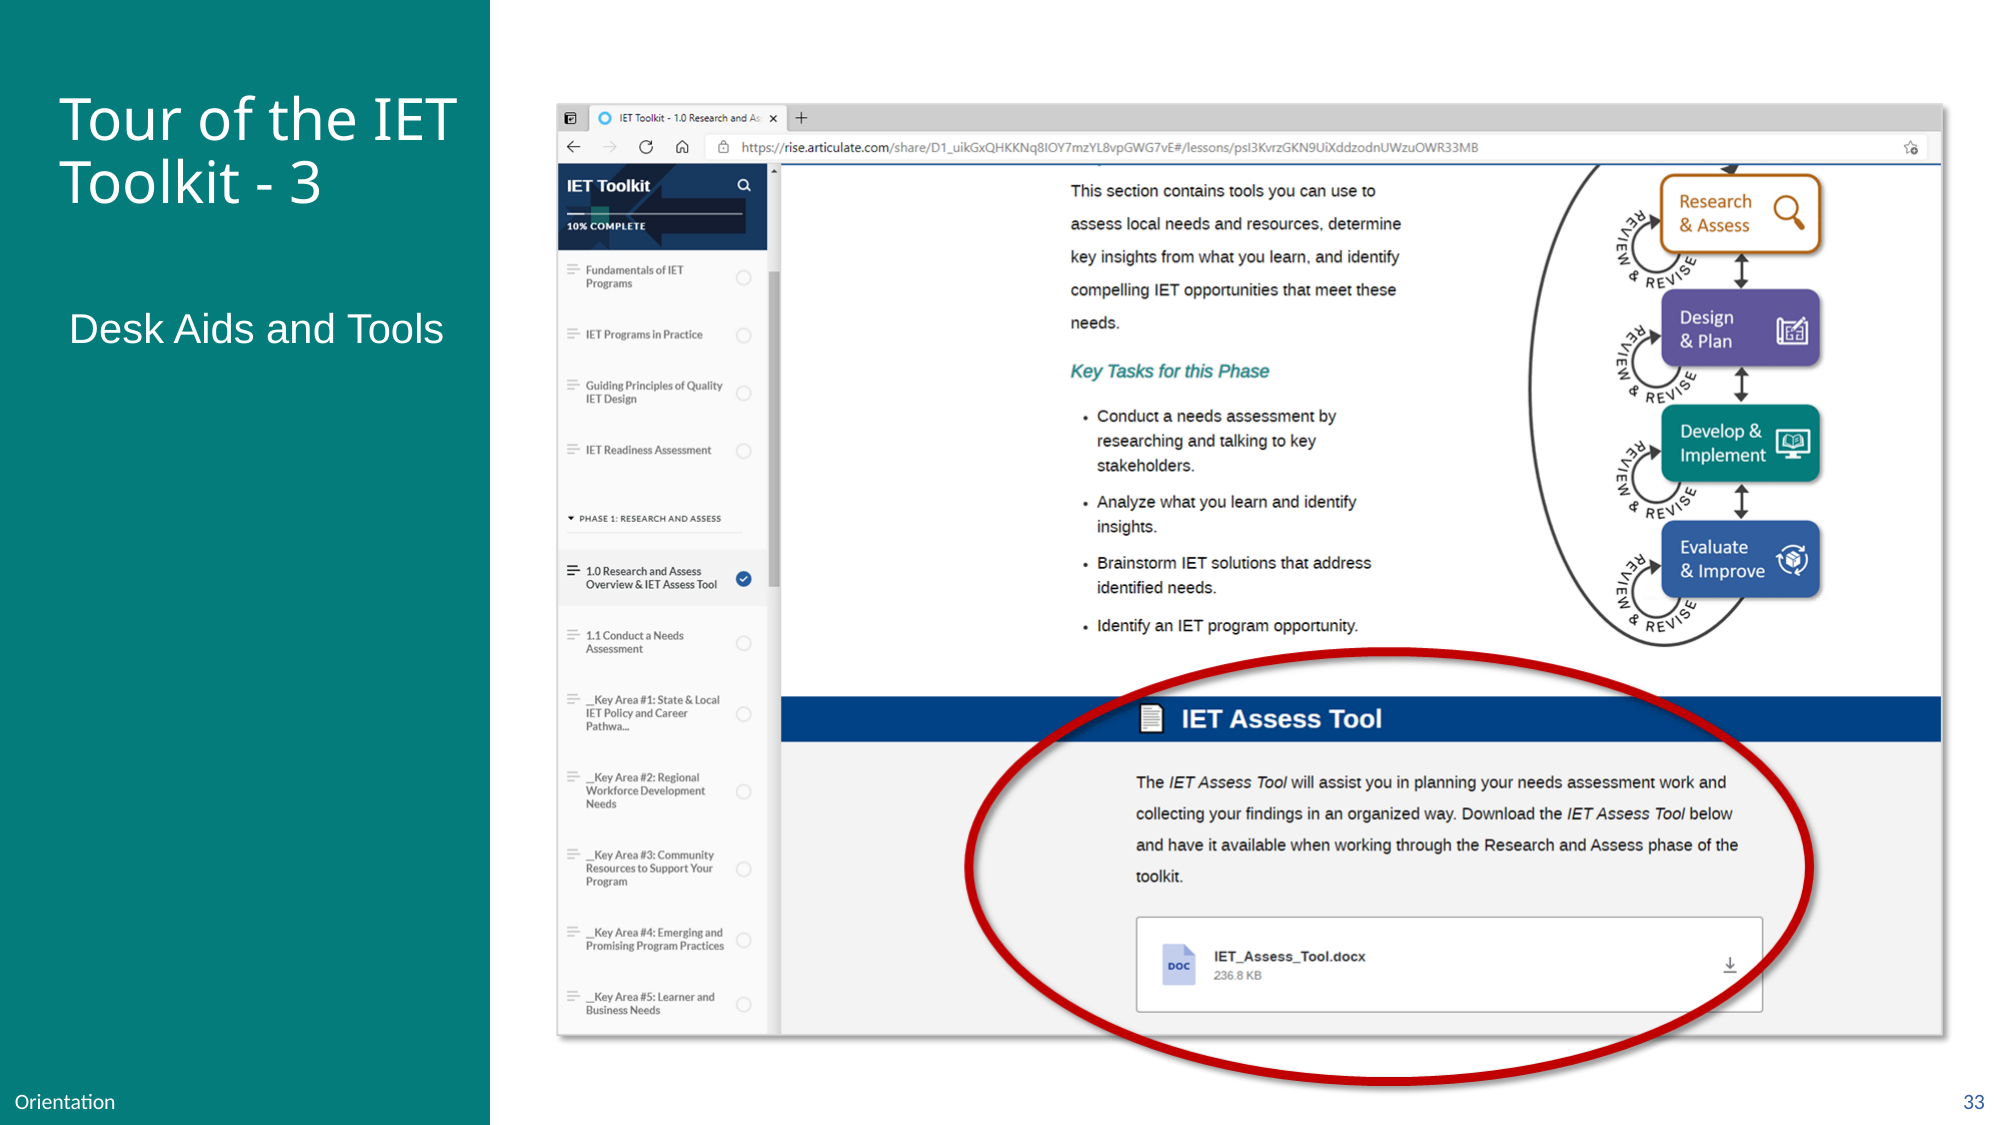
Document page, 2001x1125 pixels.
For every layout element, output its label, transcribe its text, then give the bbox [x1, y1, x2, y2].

picture [552, 99, 1956, 1099]
title Tour of the IET Toolkit - 3 [44, 82, 474, 301]
slide_number 33 [1550, 1074, 2000, 1122]
list Desk Aids and Tools [54, 300, 474, 676]
footer Orientation [0, 1074, 450, 1122]
